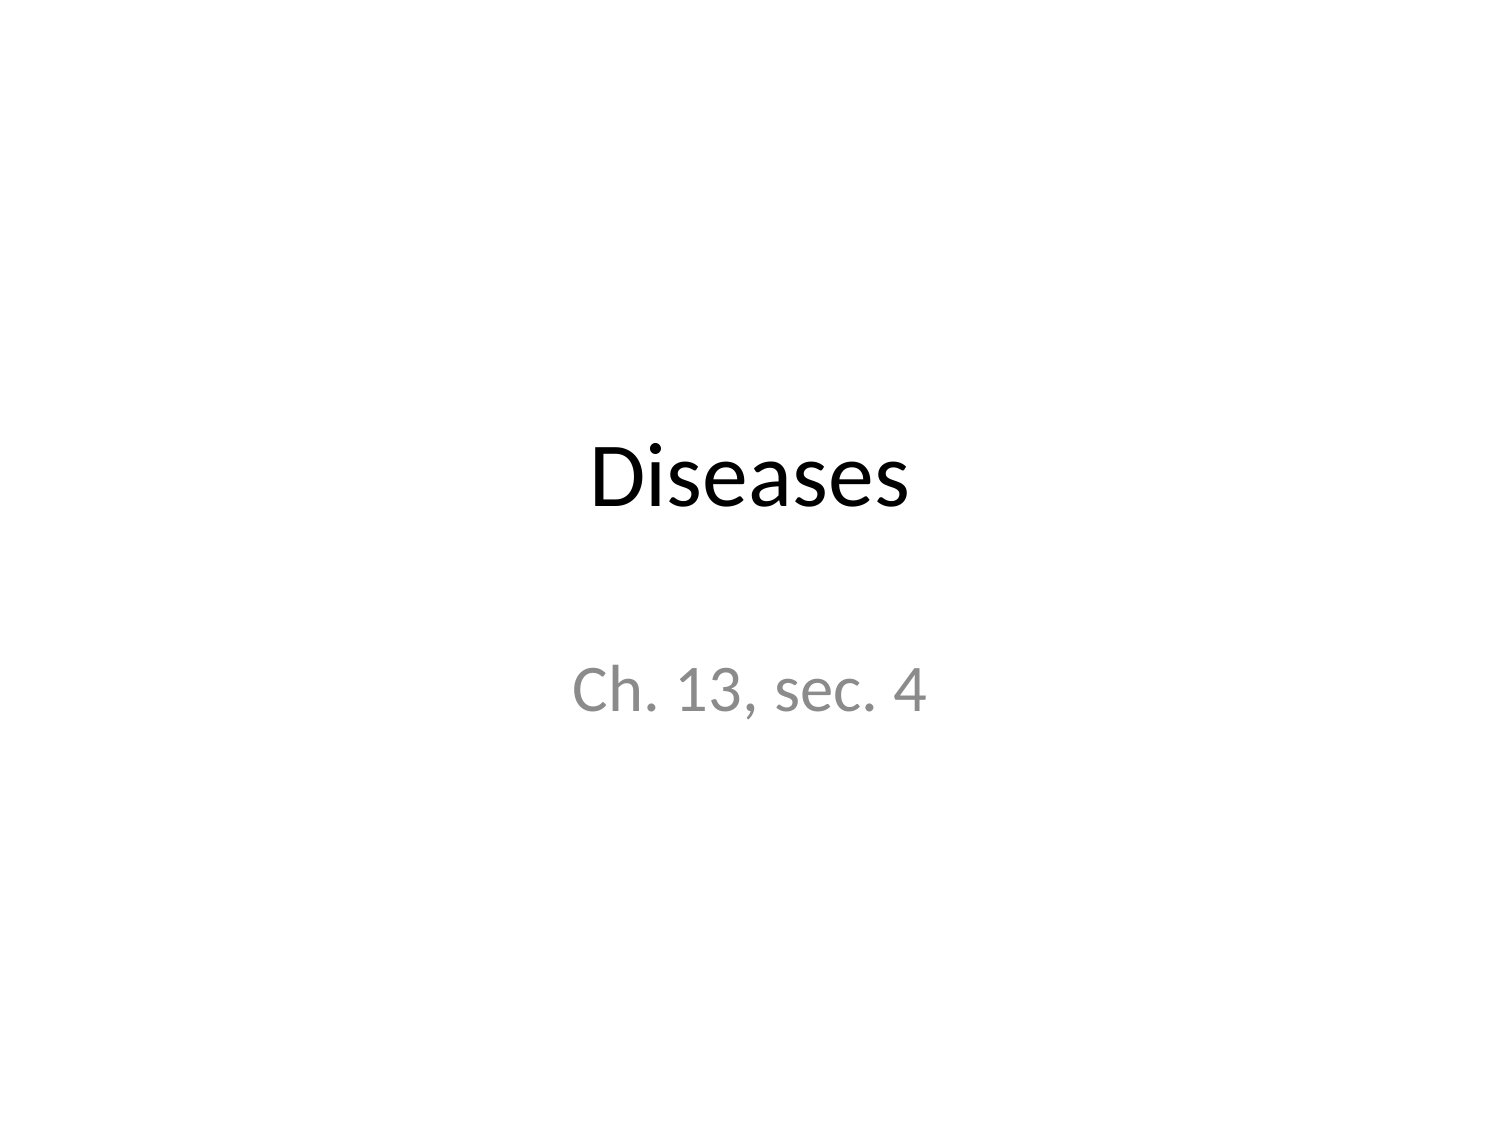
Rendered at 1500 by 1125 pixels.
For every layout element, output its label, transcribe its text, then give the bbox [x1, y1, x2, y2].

subtitle Ch. 13, sec. 4 [225, 637, 1275, 925]
title Diseases [112, 349, 1388, 591]
